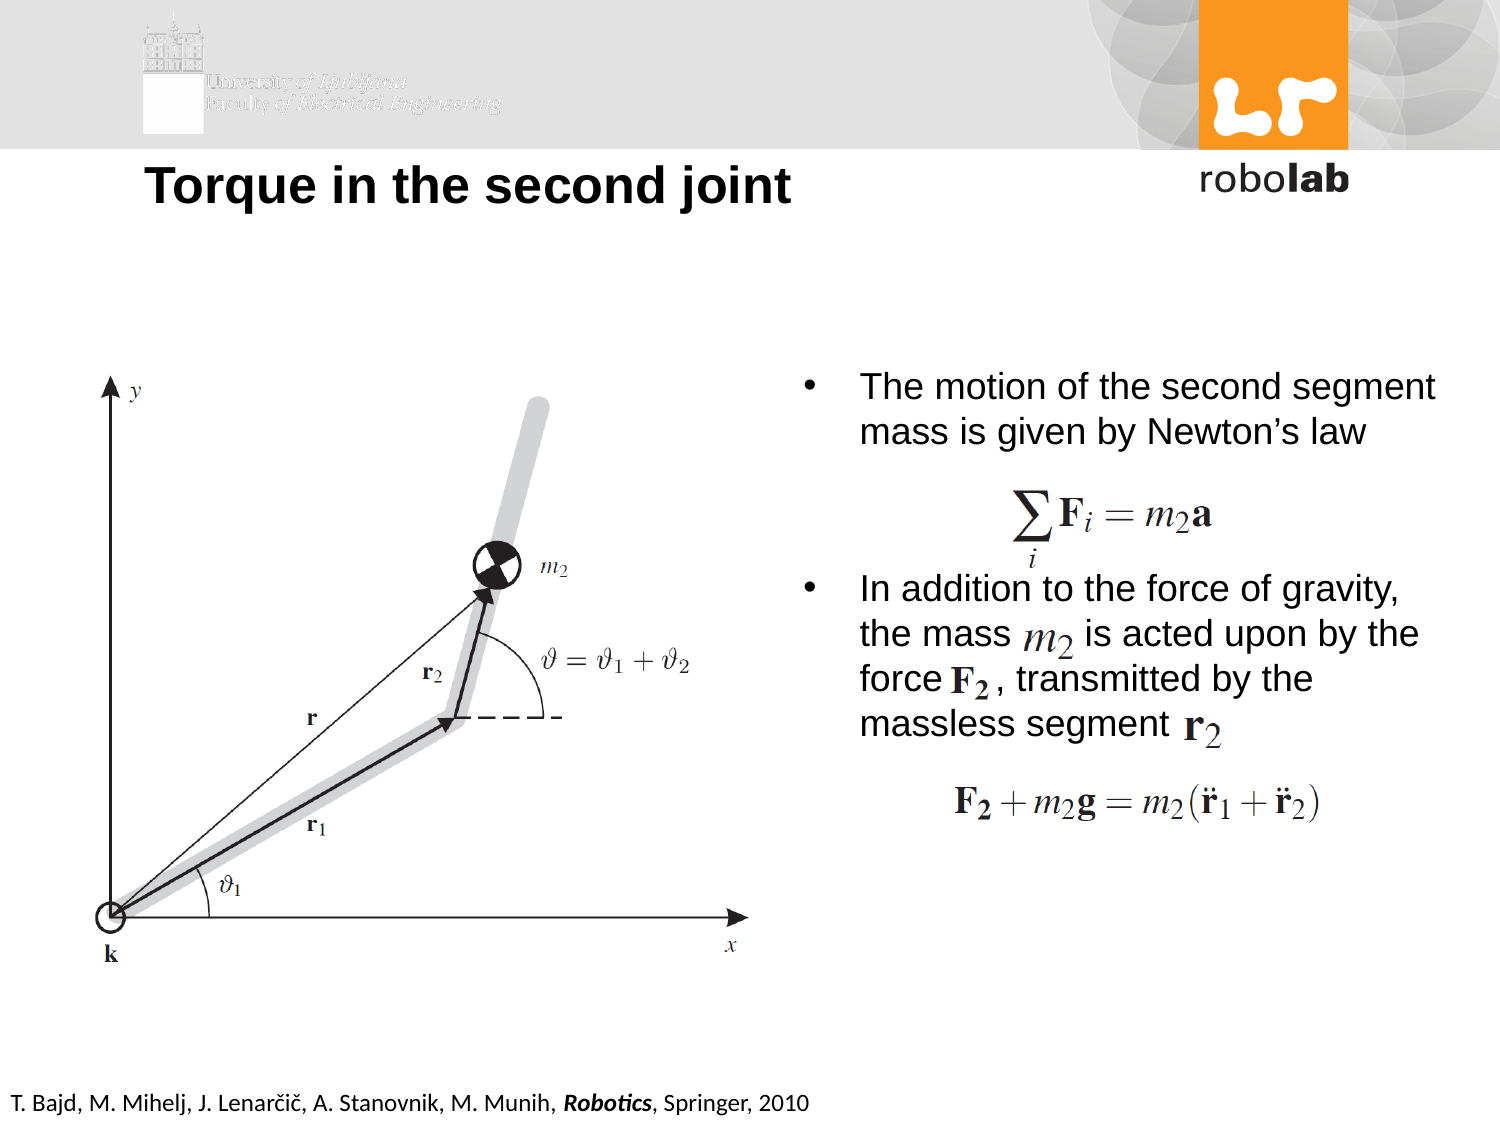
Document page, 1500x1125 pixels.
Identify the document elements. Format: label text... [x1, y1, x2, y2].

picture [1181, 710, 1223, 751]
picture [143, 10, 501, 94]
picture [998, 0, 1500, 196]
picture [947, 779, 1321, 828]
picture [537, 643, 692, 675]
picture [1018, 620, 1076, 664]
list The motion of the second segment mass is given by Newton’s law In addition to the force of gravity, the mass is acted upon by the force , transmitted by the massless segment [788, 354, 1474, 1028]
title Torque in the second joint [129, 94, 1311, 272]
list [64, 361, 764, 977]
picture [949, 662, 991, 704]
picture [1000, 483, 1214, 574]
